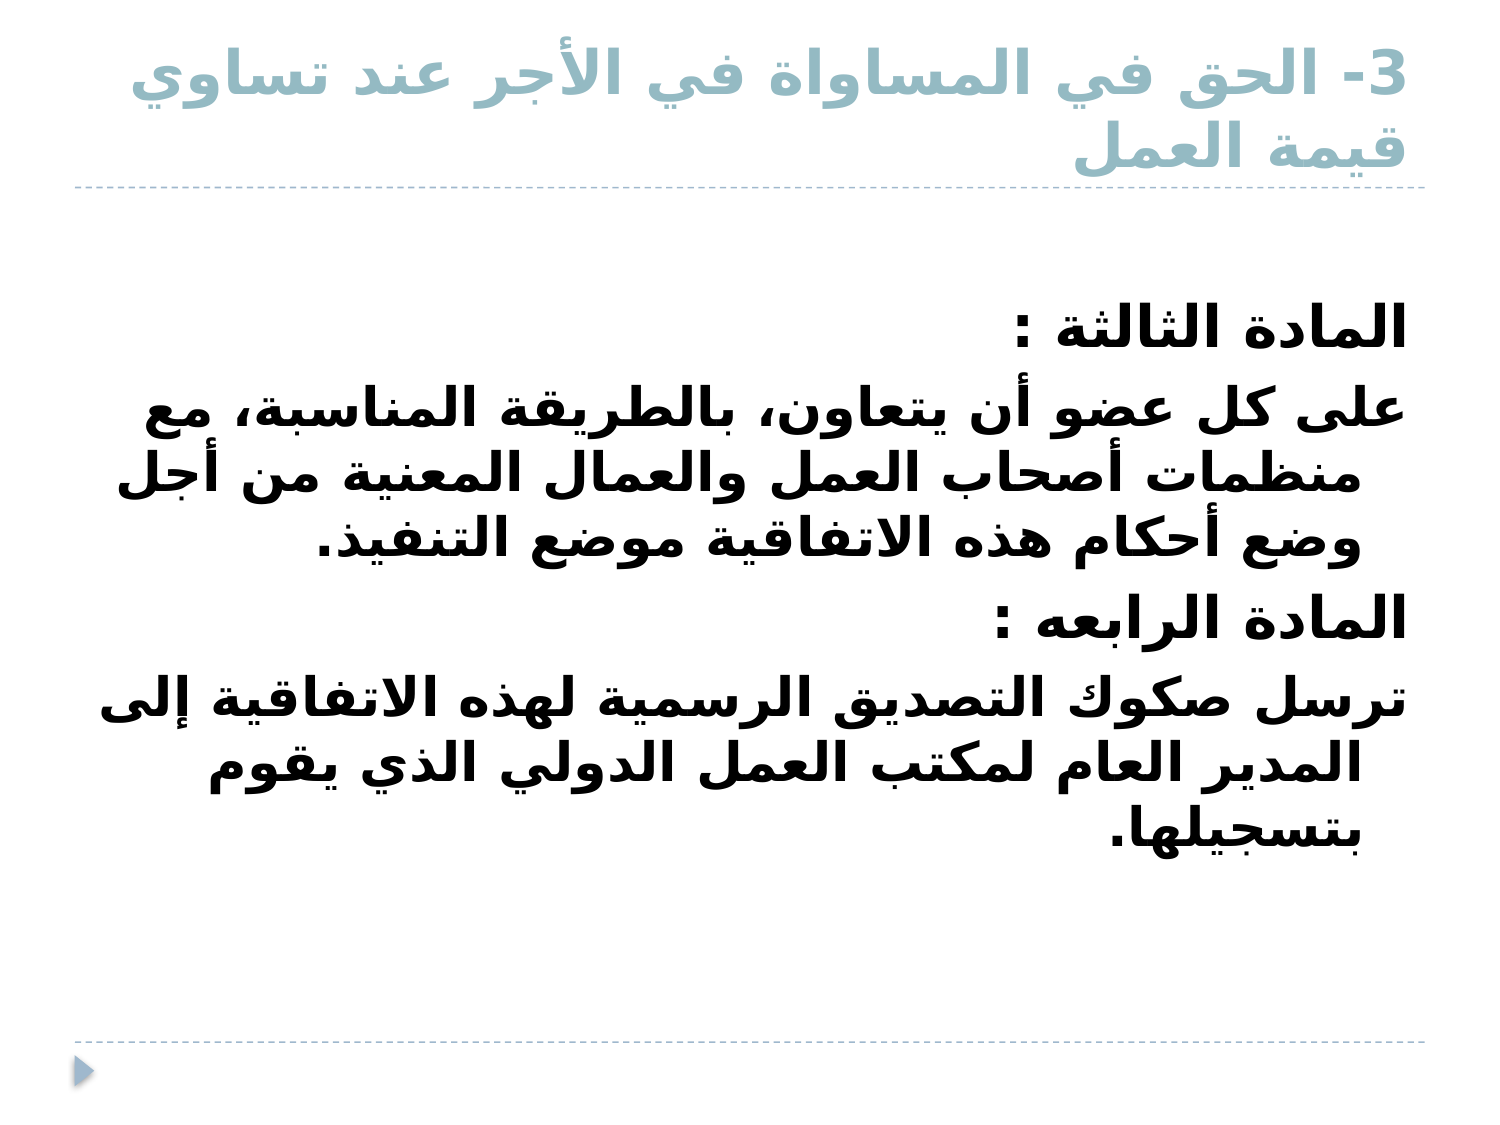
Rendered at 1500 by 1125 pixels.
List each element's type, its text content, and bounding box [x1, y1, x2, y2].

list المادة الثالثة : على كل عضو أن يتعاون، بالطريقة المناسبة، مع منظمات أصحاب العمل والعمال المعنية من أجل وضع أحكام هذه الاتفاقية موضع التنفيذ. المادة الرابعه : ترسل صكوك التصديق الرسمية لهذه الاتفاقية إلى المدير العام لمكتب العمل الدولي الذي يقوم بتسجيلها. [75, 200, 1425, 1010]
title 3- الحق في المساواة في الأجر عند تساوي قيمة العمل [75, 24, 1425, 188]
